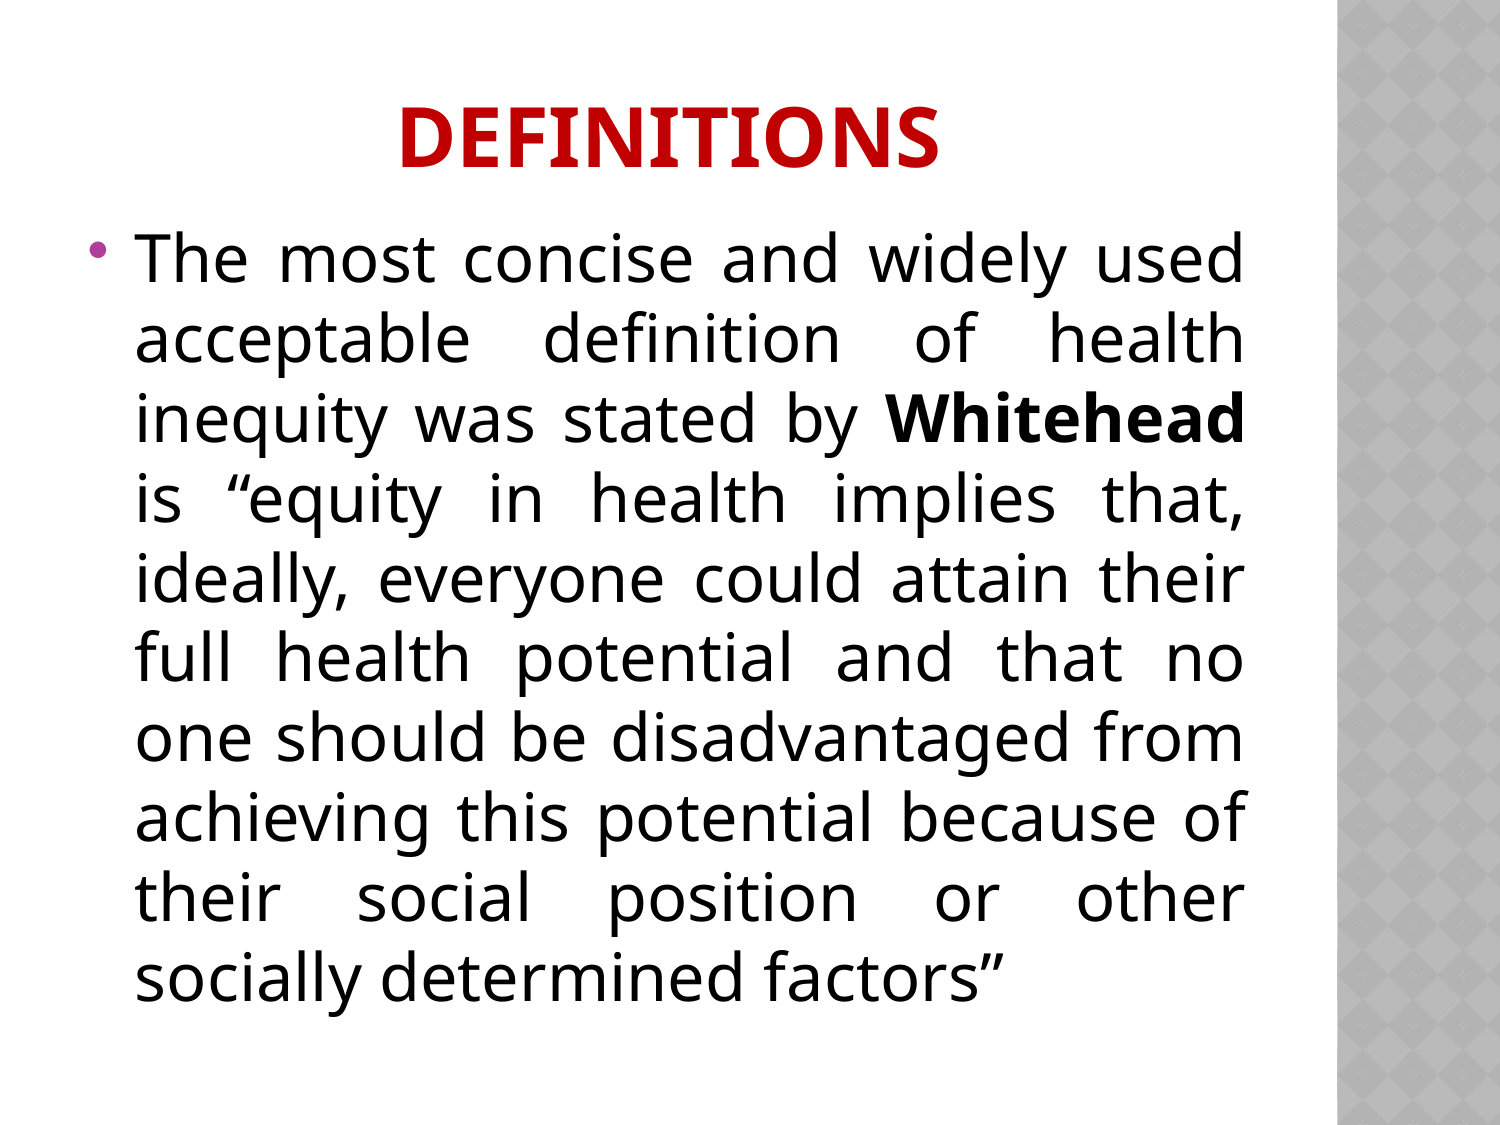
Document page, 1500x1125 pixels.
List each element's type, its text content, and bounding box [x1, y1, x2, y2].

list The most concise and widely used acceptable definition of health inequity was stated by Whitehead is “equity in health implies that, ideally, everyone could attain their full health potential and that no one should be disadvantaged from achieving this potential because of their social position or other socially determined factors” [75, 208, 1263, 1059]
title Definitions [75, 52, 1263, 185]
